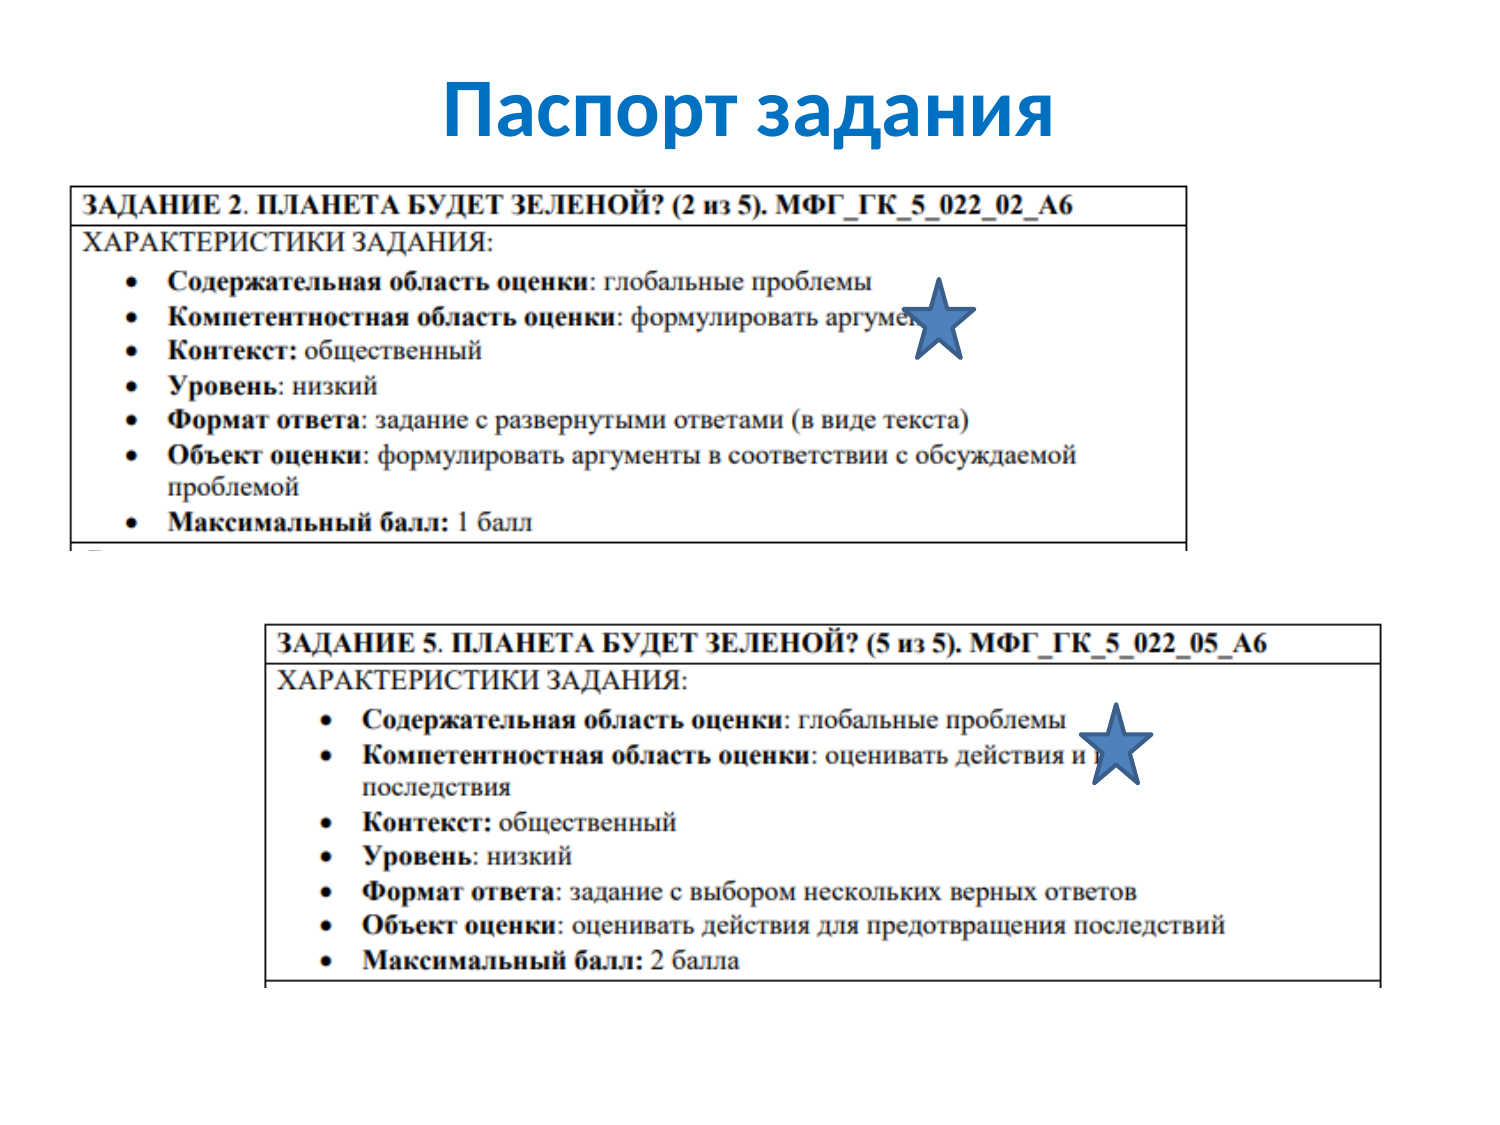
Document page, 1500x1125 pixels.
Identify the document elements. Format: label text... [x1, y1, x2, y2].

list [0, 184, 1198, 551]
title Паспорт задания [75, 45, 1425, 161]
picture [261, 621, 1393, 988]
